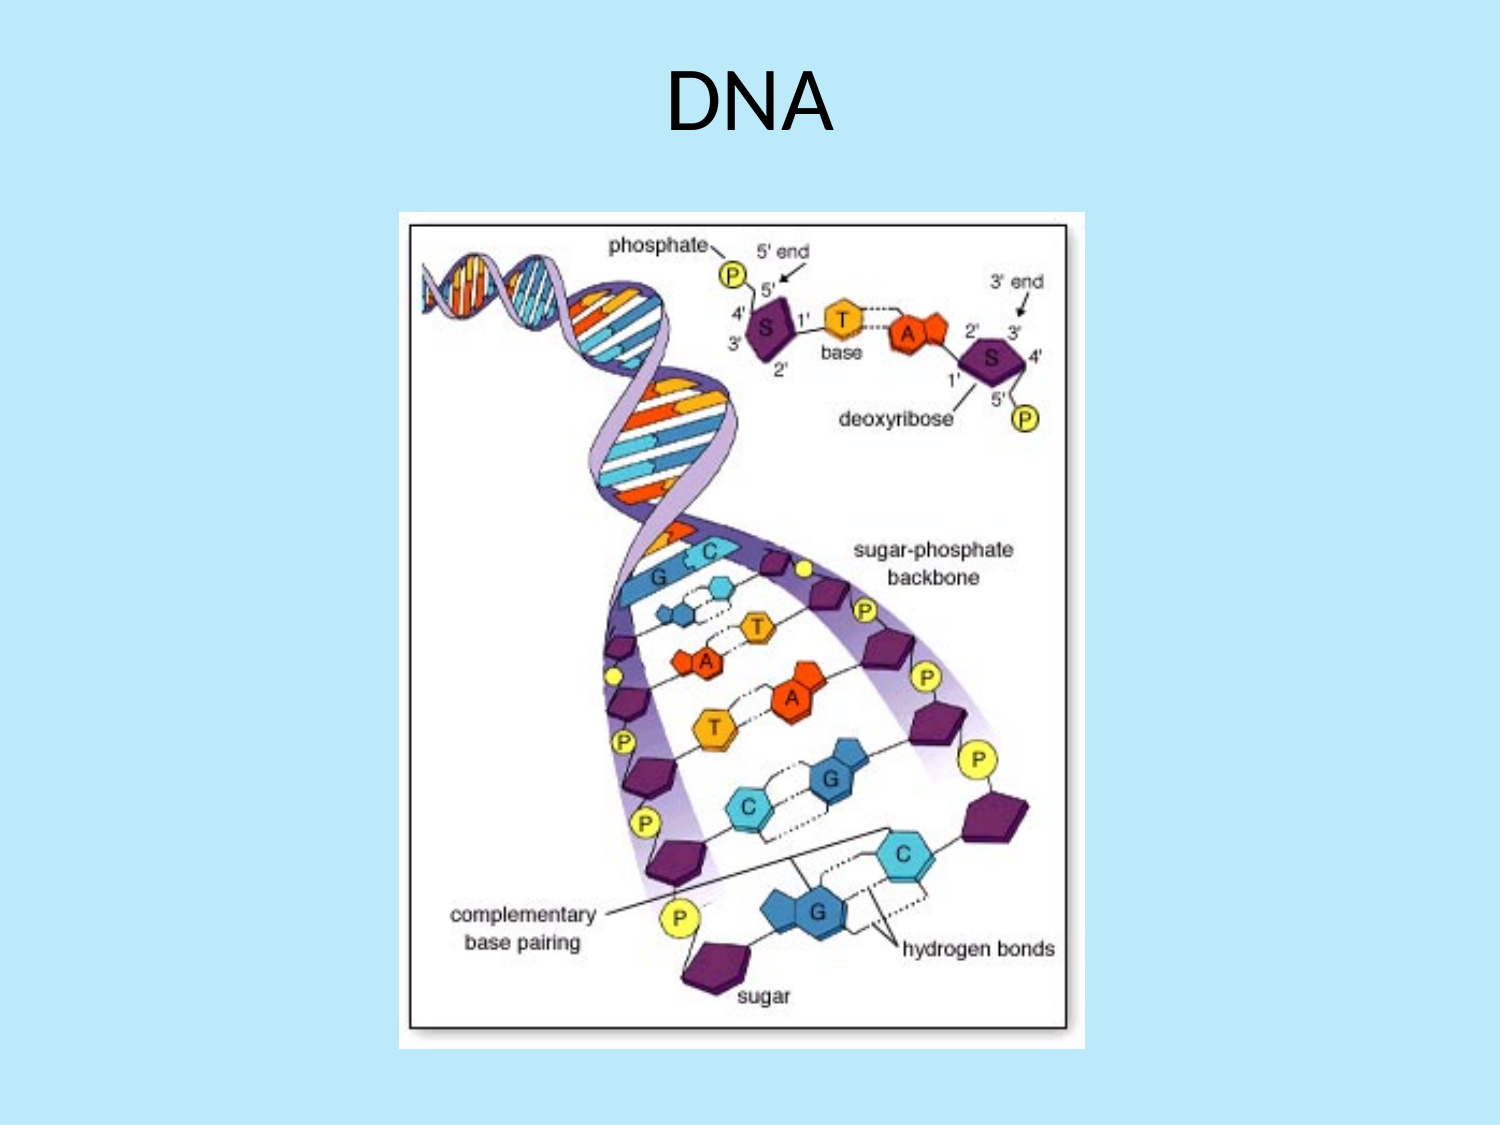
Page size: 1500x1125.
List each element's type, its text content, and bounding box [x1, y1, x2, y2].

title DNA [75, 0, 1425, 188]
picture [399, 212, 1085, 1049]
